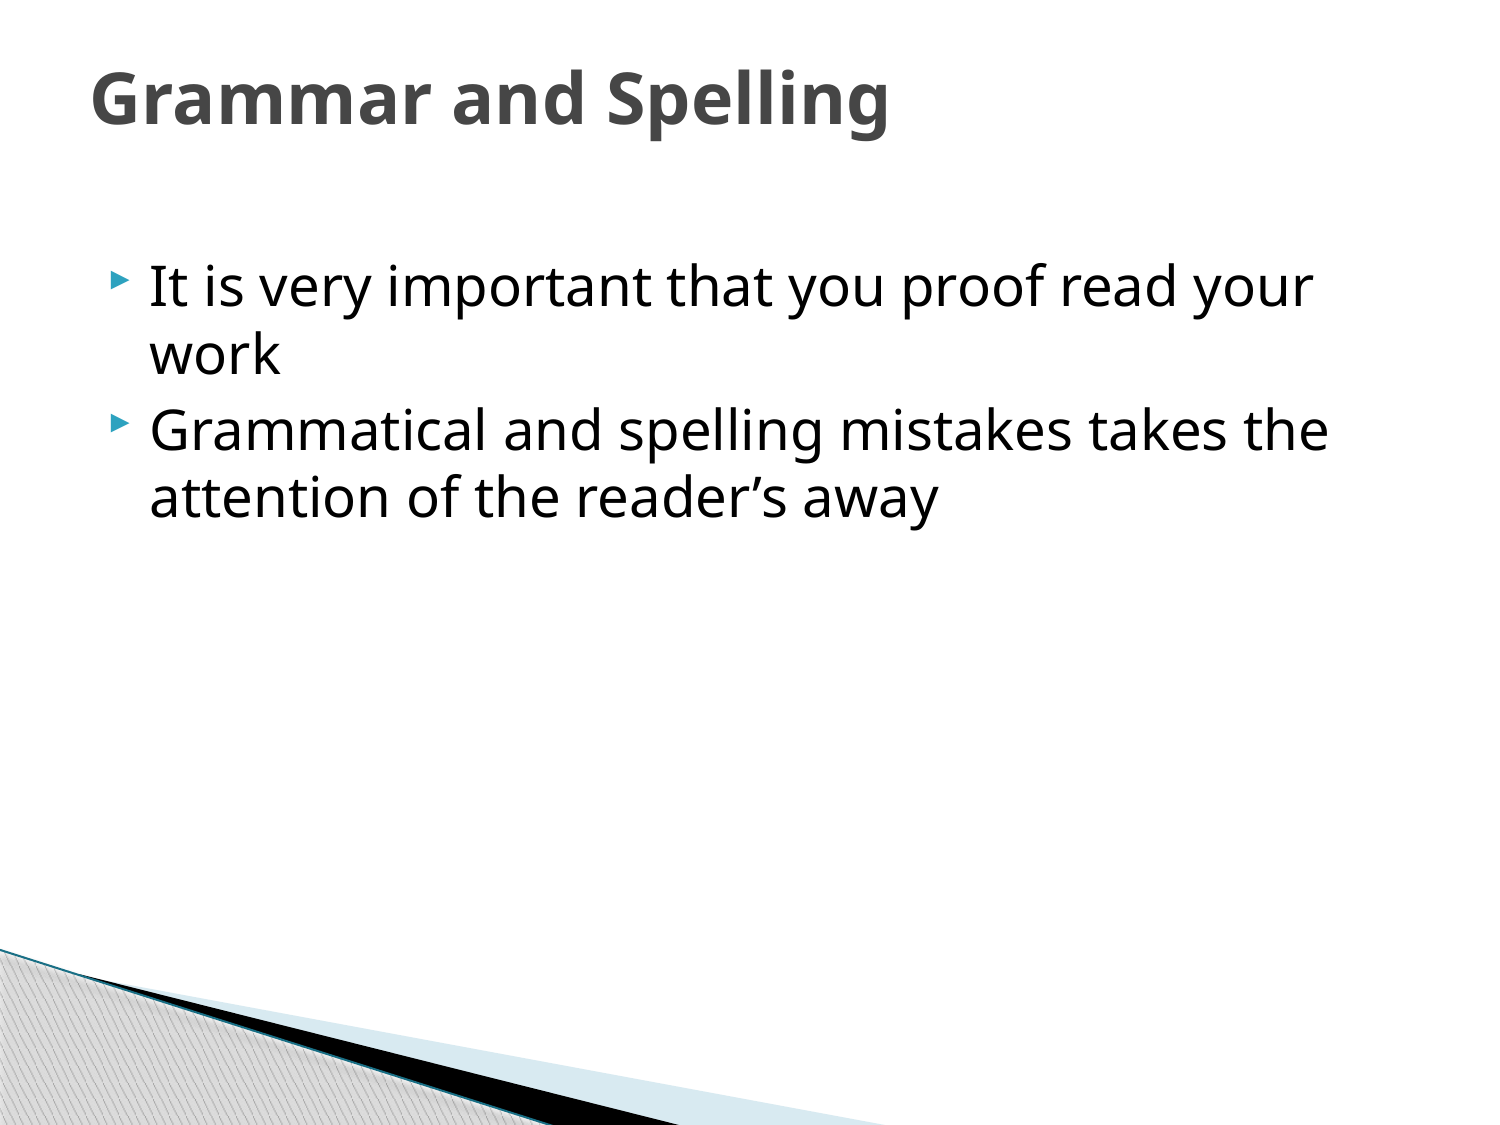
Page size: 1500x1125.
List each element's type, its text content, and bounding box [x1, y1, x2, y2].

title Grammar and Spelling [75, 45, 1425, 233]
list It is very important that you proof read your work Grammatical and spelling mistakes takes the attention of the reader’s away [75, 243, 1425, 986]
